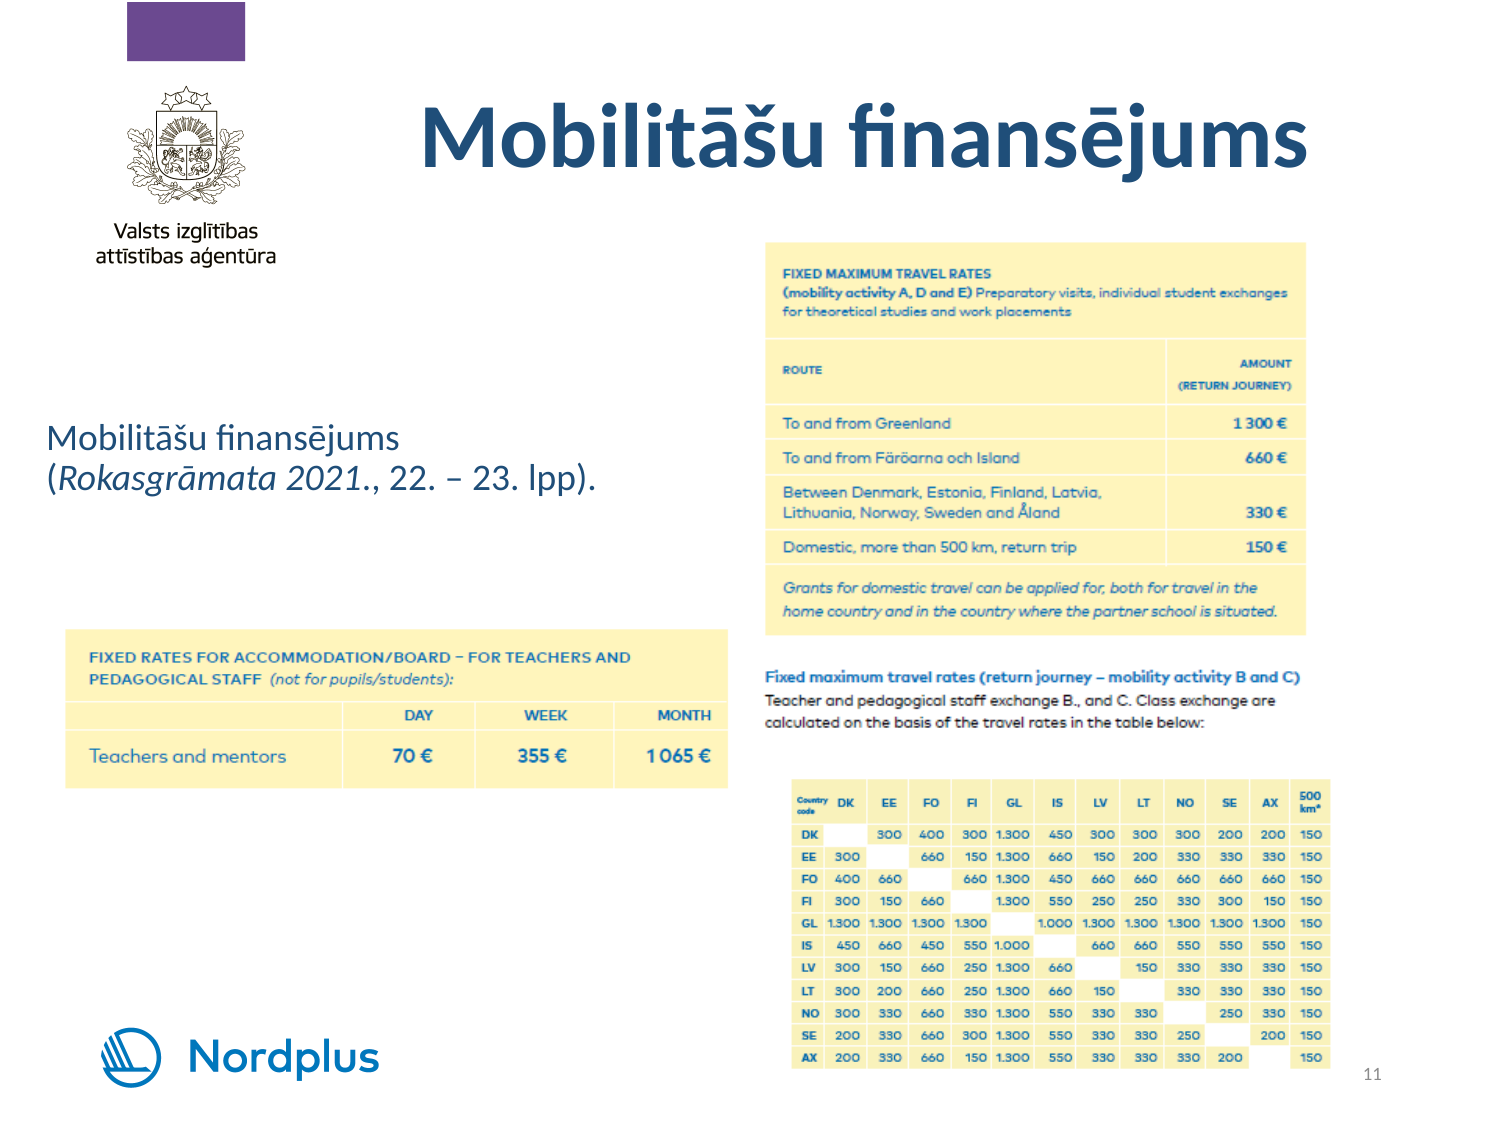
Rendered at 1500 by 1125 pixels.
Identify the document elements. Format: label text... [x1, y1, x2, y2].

picture [0, 0, 1500, 1125]
text_box Mobilitāšu finansējums (Rokasgrāmata 2021., 22. – 23. lpp). [31, 410, 651, 507]
title Mobilitāšu finansējums [333, 59, 1397, 215]
slide_number 11 [1059, 1042, 1397, 1103]
